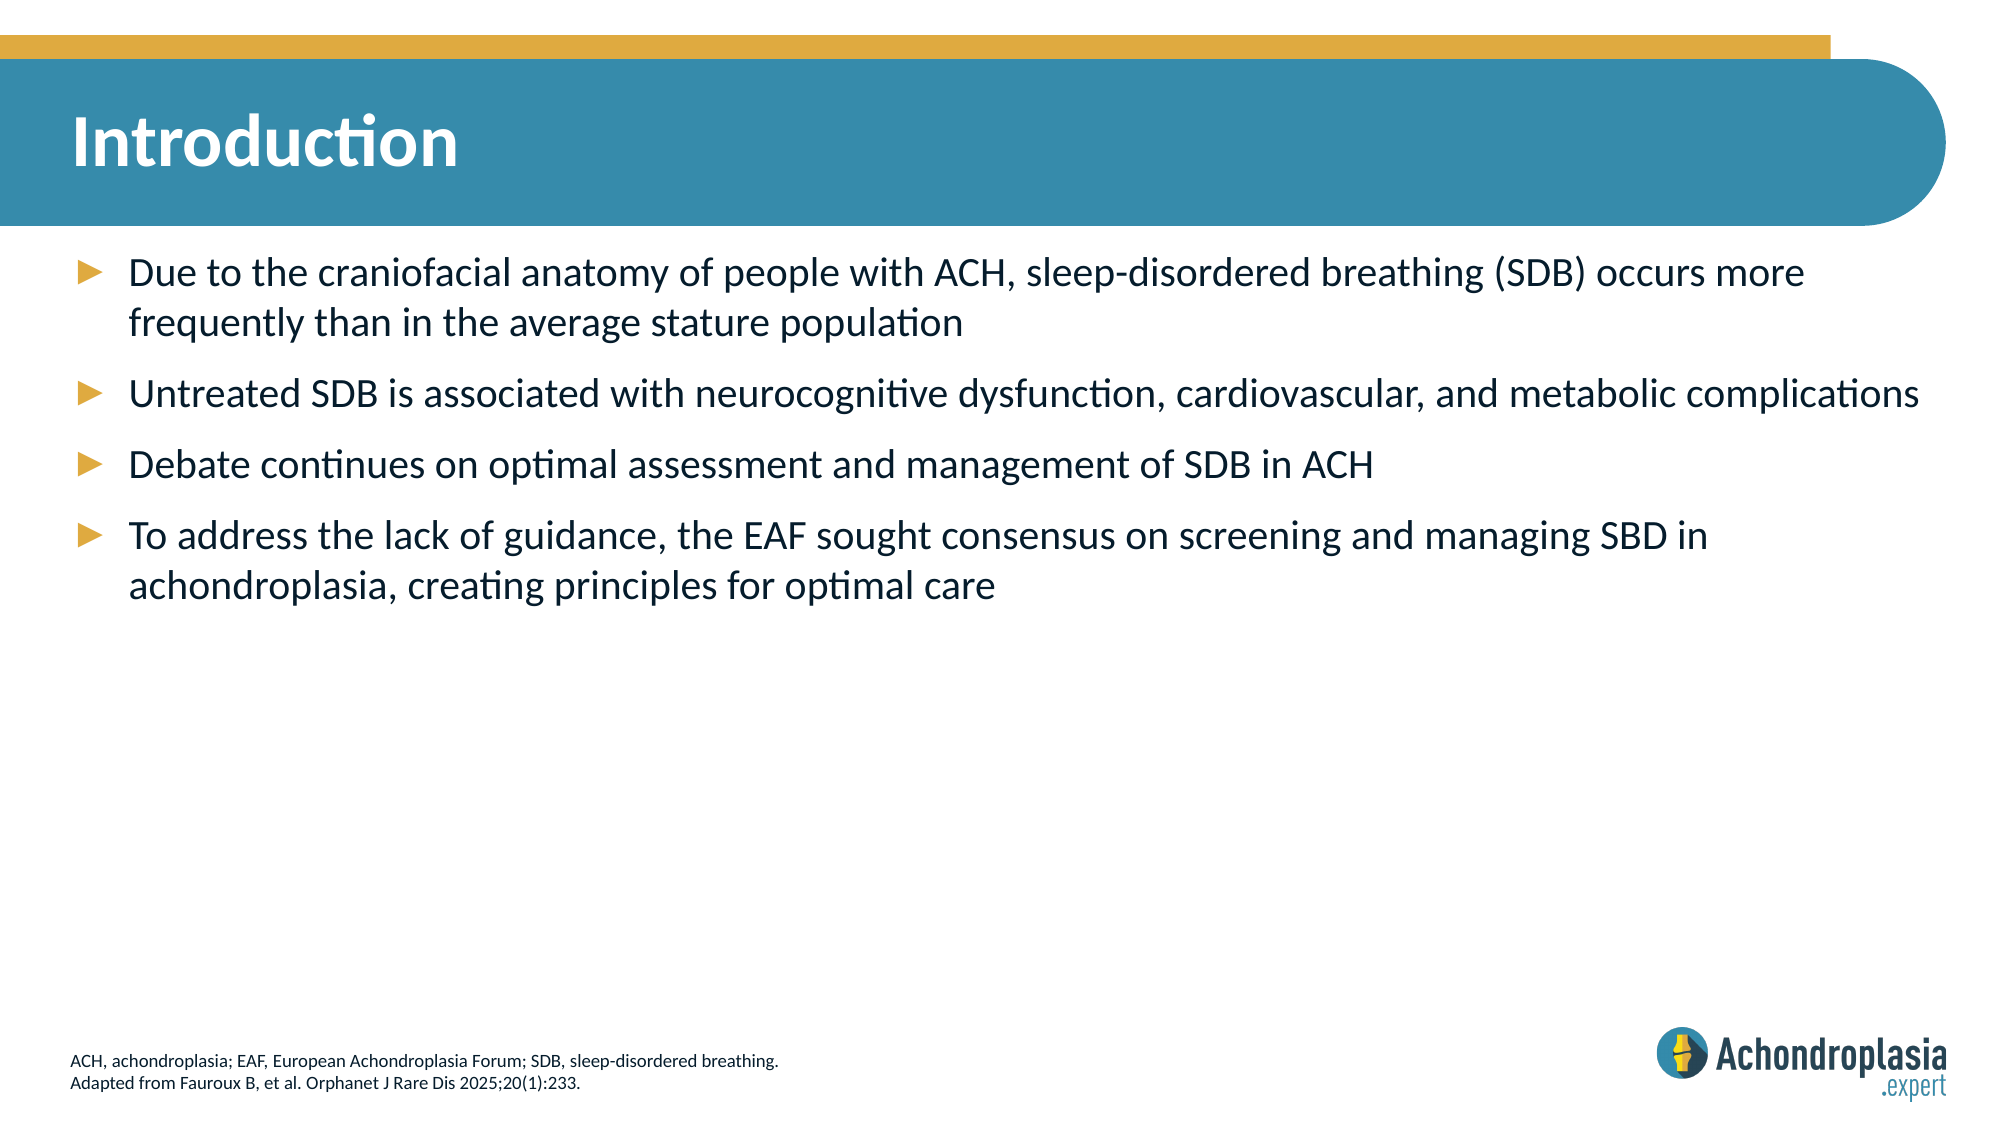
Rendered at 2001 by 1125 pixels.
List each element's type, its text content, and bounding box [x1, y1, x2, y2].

title Introduction [56, 59, 1888, 225]
list Due to the craniofacial anatomy of people with ACH, sleep-disordered breathing (SDB) occurs more frequently than in the average stature population Untreated SDB is associated with neurocognitive dysfunction, cardiovascular, and metabolic complications Debate continues on optimal assessment and management of SDB in ACH To address the lack of guidance, the EAF sought consensus on screening and managing SBD in achondroplasia, creating principles for optimal care [55, 237, 1945, 982]
footer ACH, achondroplasia; EAF, European Achondroplasia Forum; SDB, sleep-disordered breathing. Adapted from Fauroux B, et al. Orphanet J Rare Dis 2025;20(1):233. [55, 1005, 1656, 1102]
picture [1656, 1027, 1947, 1102]
